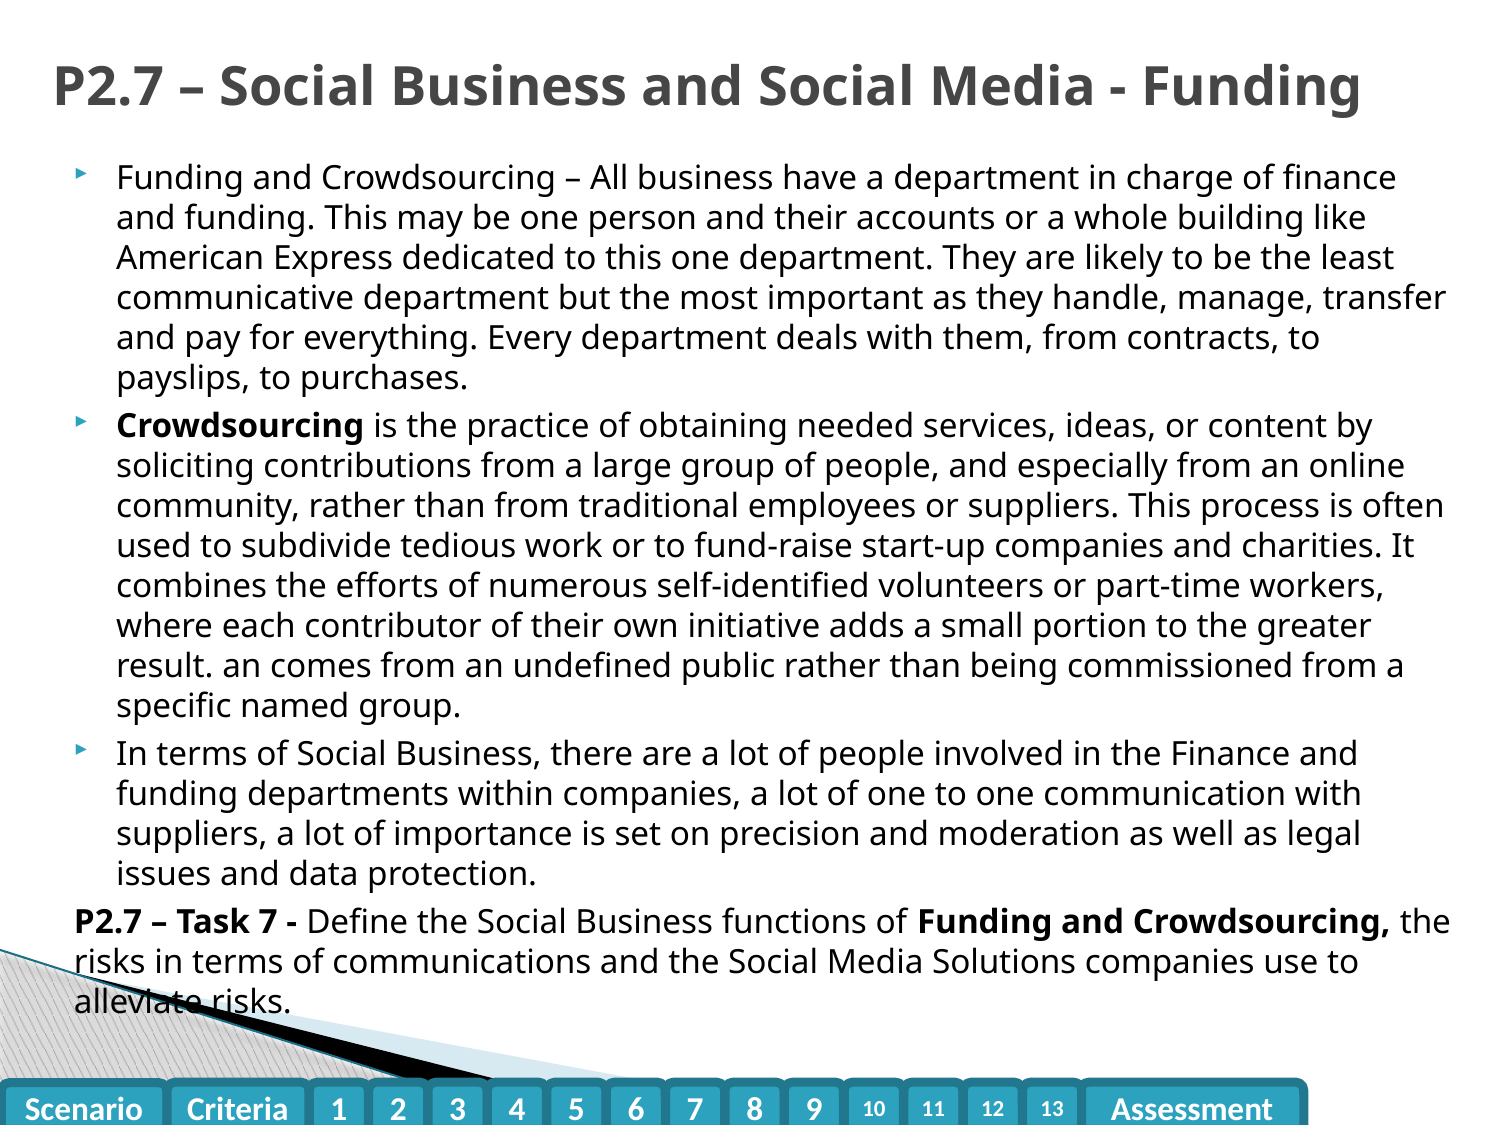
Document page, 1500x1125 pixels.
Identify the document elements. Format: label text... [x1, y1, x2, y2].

list Funding and Crowdsourcing – All business have a department in charge of finance and funding. This may be one person and their accounts or a whole building like American Express dedicated to this one department. They are likely to be the least communicative department but the most important as they handle, manage, transfer and pay for everything. Every department deals with them, from contracts, to payslips, to purchases. Crowdsourcing is the practice of obtaining needed services, ideas, or content by soliciting contributions from a large group of people, and especially from an online community, rather than from traditional employees or suppliers. This process is often used to subdivide tedious work or to fund-raise start-up companies and charities. It combines the efforts of numerous self-identified volunteers or part-time workers, where each contributor of their own initiative adds a small portion to the greater result. an comes from an undefined public rather than being commissioned from a specific named group. In terms of Social Business, there are a lot of people involved in the Finance and funding departments within companies, a lot of one to one communication with suppliers, a lot of importance is set on precision and moderation as well as legal issues and data protection. P2.7 – Task 7 - Define the Social Business functions of Funding and Crowdsourcing, the risks in terms of communications and the Social Media Solutions companies use to alleviate risks. [41, 149, 1471, 1000]
title P2.7 – Social Business and Social Media - Funding [37, 19, 1471, 149]
